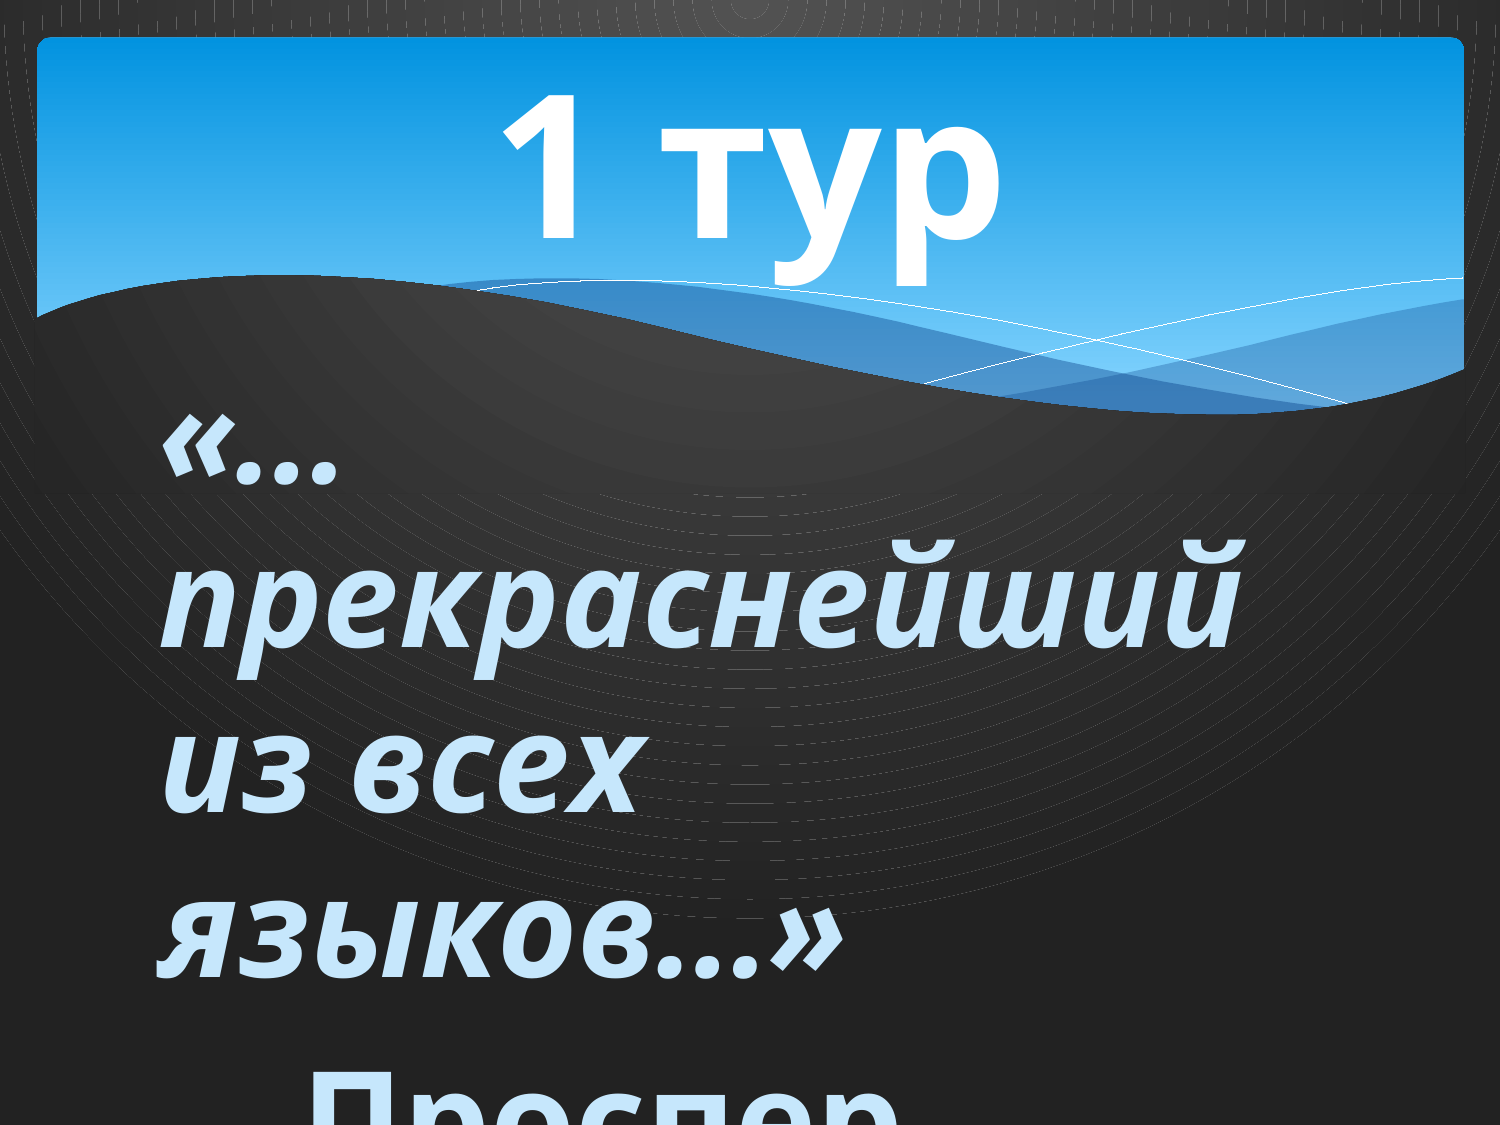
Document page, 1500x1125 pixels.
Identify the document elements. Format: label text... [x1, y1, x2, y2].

title 1 тур [75, 55, 1425, 261]
list «…прекраснейший из всех языков…» Проспер Мериме [143, 338, 1359, 1005]
